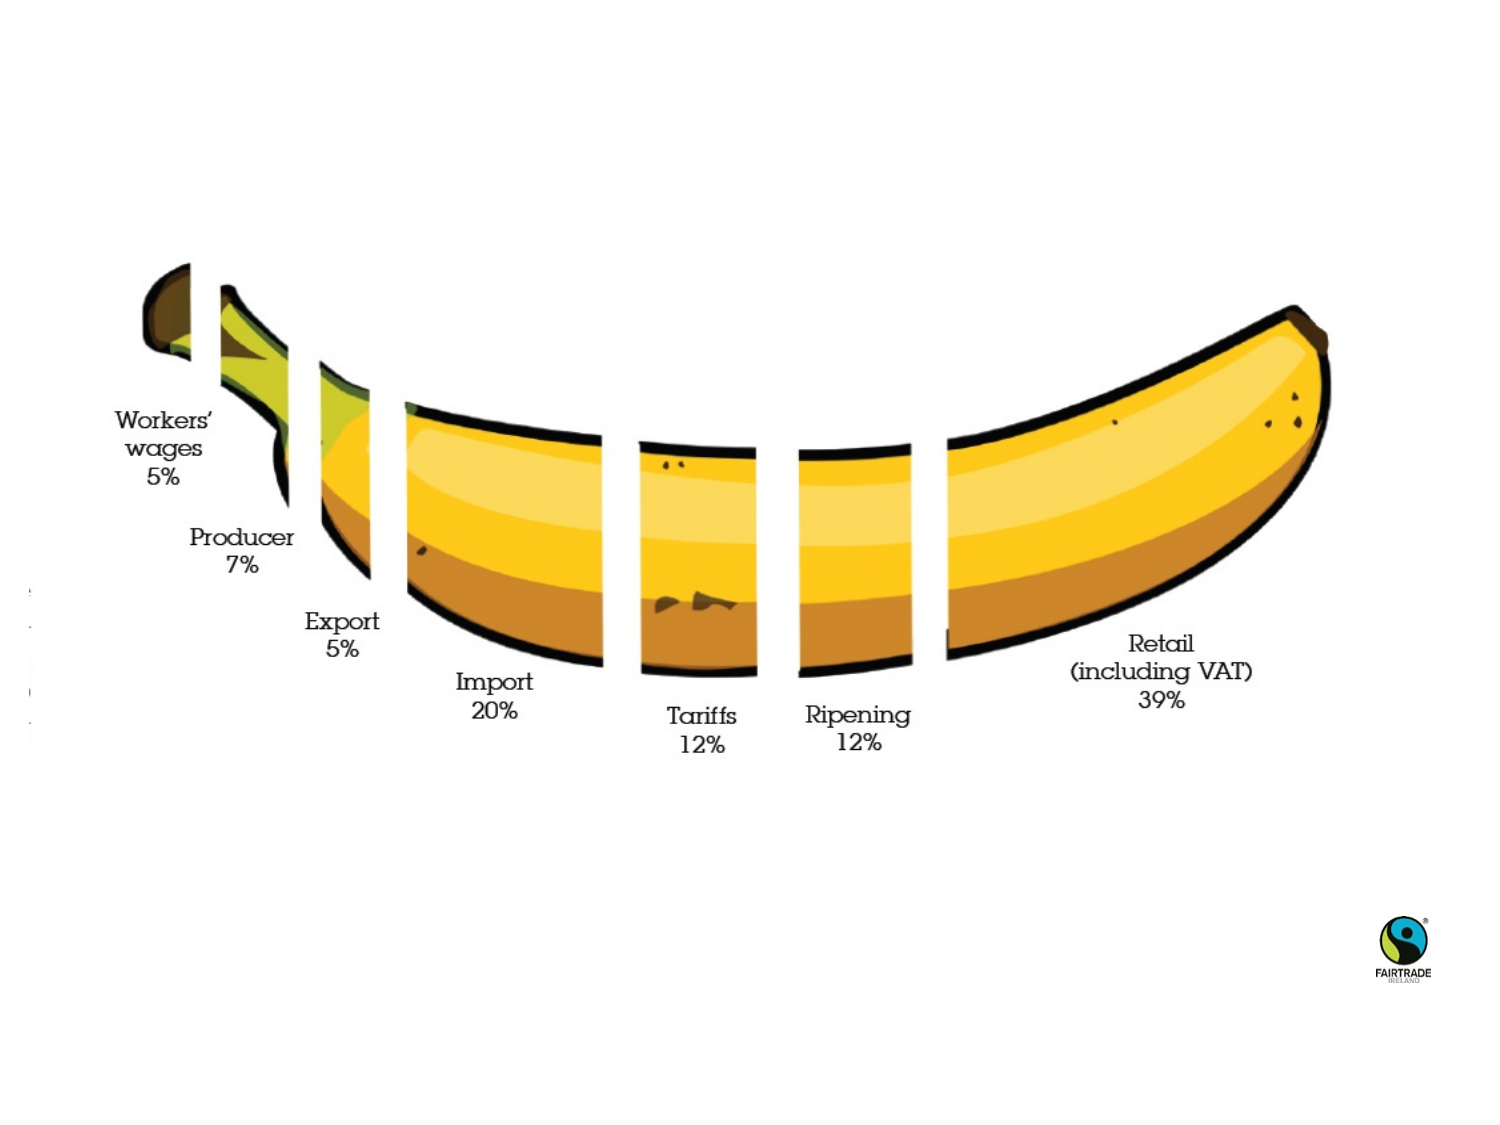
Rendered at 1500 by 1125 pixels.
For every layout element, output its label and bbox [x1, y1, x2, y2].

picture [1375, 916, 1432, 983]
picture [29, 184, 1459, 837]
